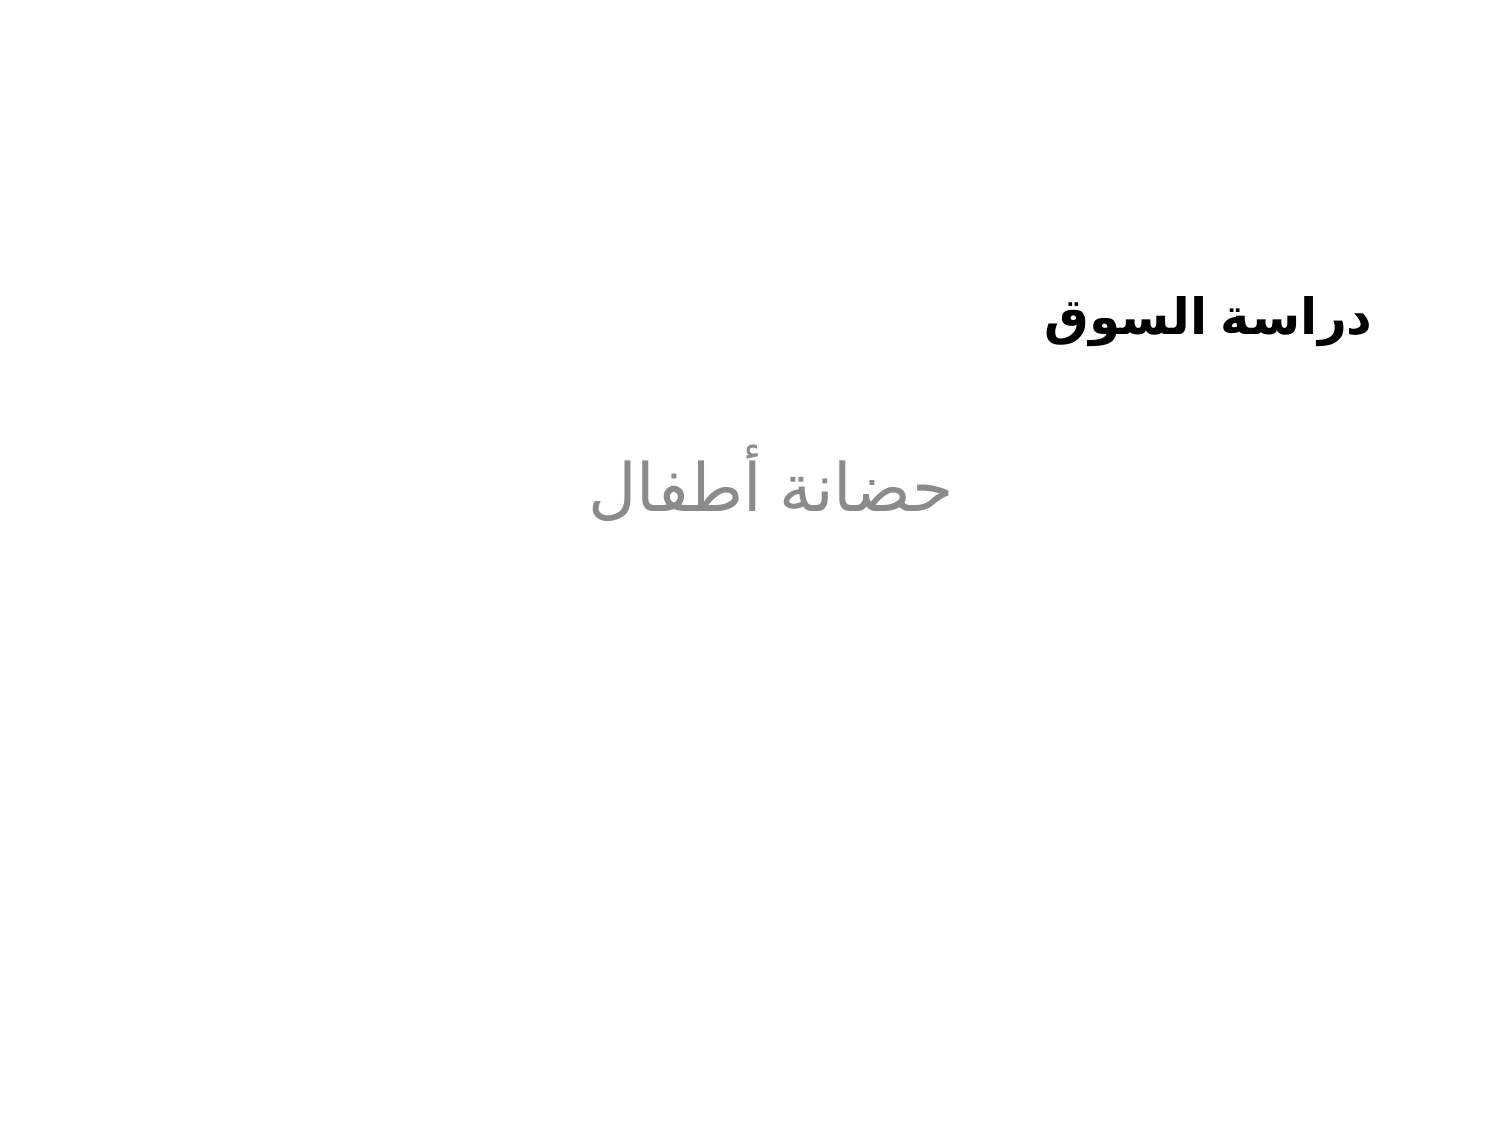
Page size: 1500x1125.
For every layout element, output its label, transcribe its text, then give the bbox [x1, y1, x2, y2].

title دراسة السوق [112, 192, 1388, 434]
subtitle حضانة أطفال [237, 437, 1288, 725]
